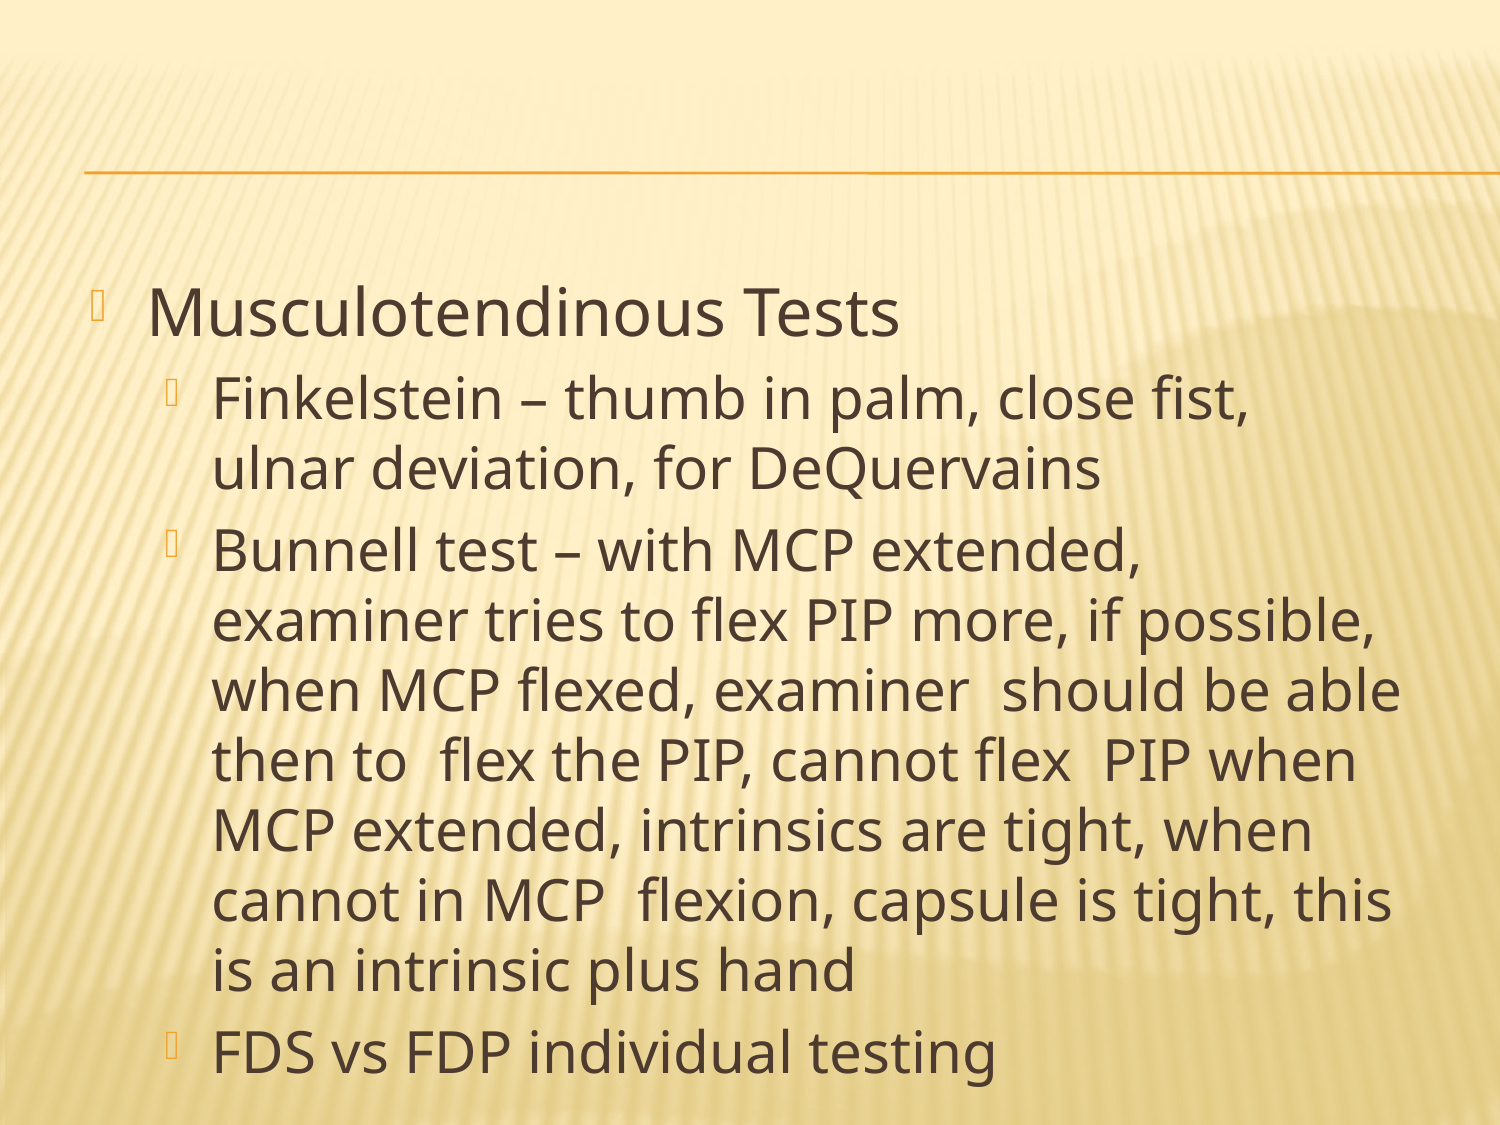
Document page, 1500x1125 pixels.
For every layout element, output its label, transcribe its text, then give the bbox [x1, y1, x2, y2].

list Musculotendinous Tests Finkelstein – thumb in palm, close fist, ulnar deviation, for DeQuervains Bunnell test – with MCP extended, examiner tries to flex PIP more, if possible, when MCP flexed, examiner should be able then to flex the PIP, cannot flex PIP when MCP extended, intrinsics are tight, when cannot in MCP flexion, capsule is tight, this is an intrinsic plus hand FDS vs FDP individual testing [75, 262, 1425, 1088]
